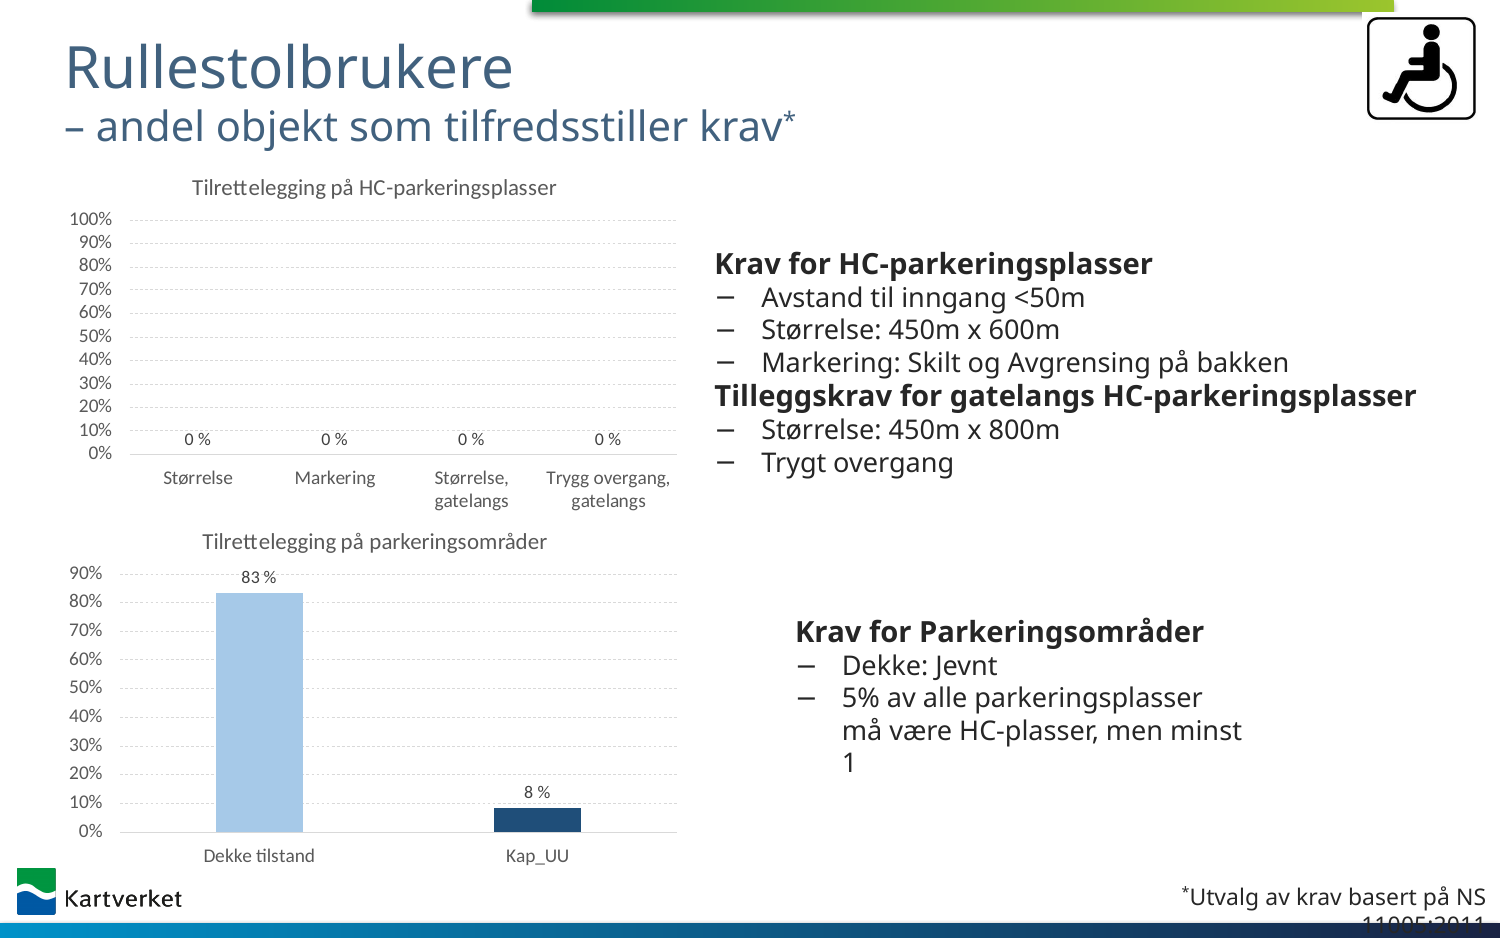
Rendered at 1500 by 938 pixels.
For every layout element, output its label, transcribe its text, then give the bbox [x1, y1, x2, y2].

picture [62, 520, 688, 874]
picture [1362, 12, 1481, 126]
picture [62, 166, 688, 519]
text_box *Utvalg av krav basert på NS 11005:2011 [1068, 873, 1500, 938]
text_box Krav for HC-parkeringsplasser Avstand til inngang <50m Størrelse: 450m x 600m Markering: Skilt og Avgrensing på bakken Tilleggskrav for gatelangs HC-parkeringsplasser Størrelse: 450m x 800m Trygt overgang [699, 237, 1433, 485]
text_box Krav for Parkeringsområder Dekke: Jevnt 5% av alle parkeringsplasser må være HC-plasser, men minst 1 [780, 605, 1261, 786]
text_box Rullestolbrukere – andel objekt som tilfredsstiller krav* [49, 25, 1431, 158]
